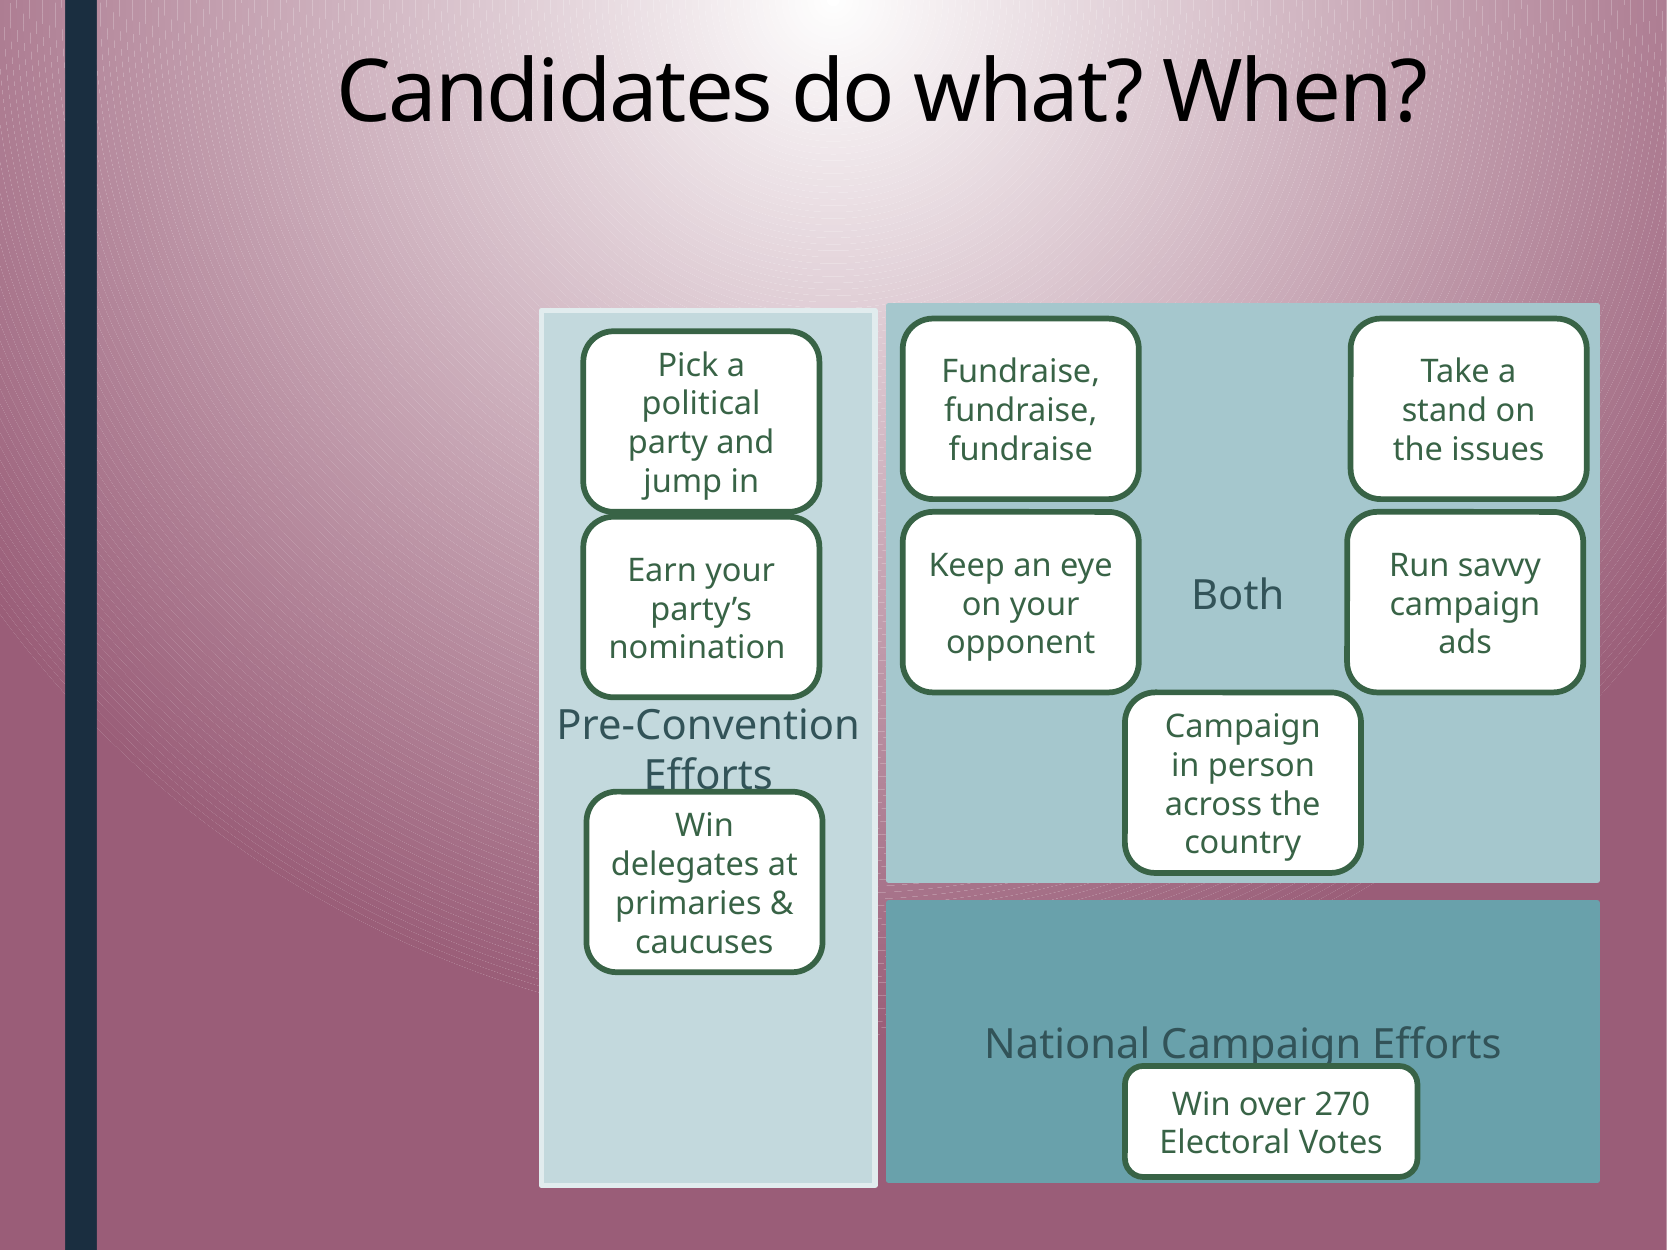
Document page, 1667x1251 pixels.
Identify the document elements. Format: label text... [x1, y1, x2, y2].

text_box Fundraise, fundraise, fundraise [899, 315, 1142, 502]
text_box Candidates do what? When? [125, 27, 1639, 146]
text_box Run savvy campaign ads [1344, 508, 1587, 696]
text_box Win over 270 Electoral Votes [1122, 1063, 1421, 1180]
text_box Pick a political party and jump in [580, 328, 823, 514]
text_box Take a stand on the issues [1347, 315, 1590, 502]
text_box Keep an eye on your opponent [899, 508, 1142, 696]
text_box Earn your party’s nomination [580, 513, 823, 701]
text_box Win delegates at primaries & caucuses [583, 788, 826, 976]
text_box Campaign in person across the country [1122, 689, 1364, 876]
